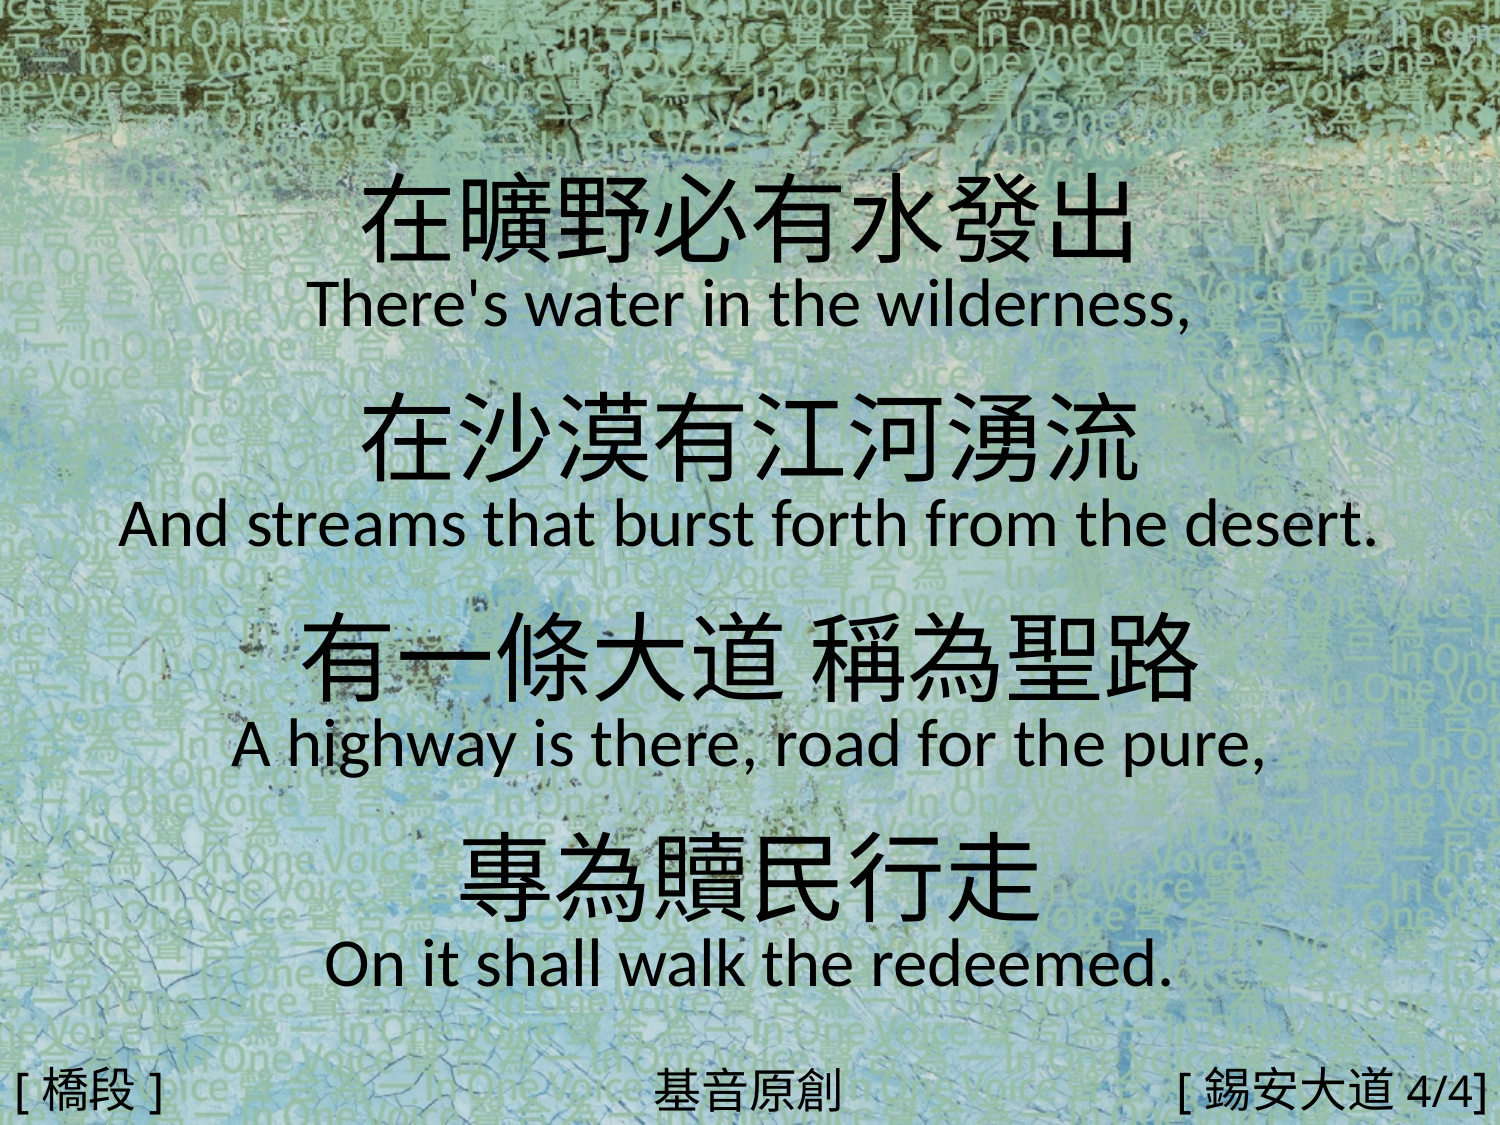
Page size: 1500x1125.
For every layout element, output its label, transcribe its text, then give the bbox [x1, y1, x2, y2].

text_box 在曠野必有水發出 There's water in the wilderness, 在沙漠有江河湧流 And streams that burst forth from the desert. 有一條大道 稱為聖路 A highway is there, road for the pure, 專為贖民行走 On it shall walk the redeemed. [0, 172, 1500, 764]
picture [0, 764, 1500, 1053]
picture [0, 0, 1500, 172]
text_box 基音原創 [0, 1053, 1499, 1125]
